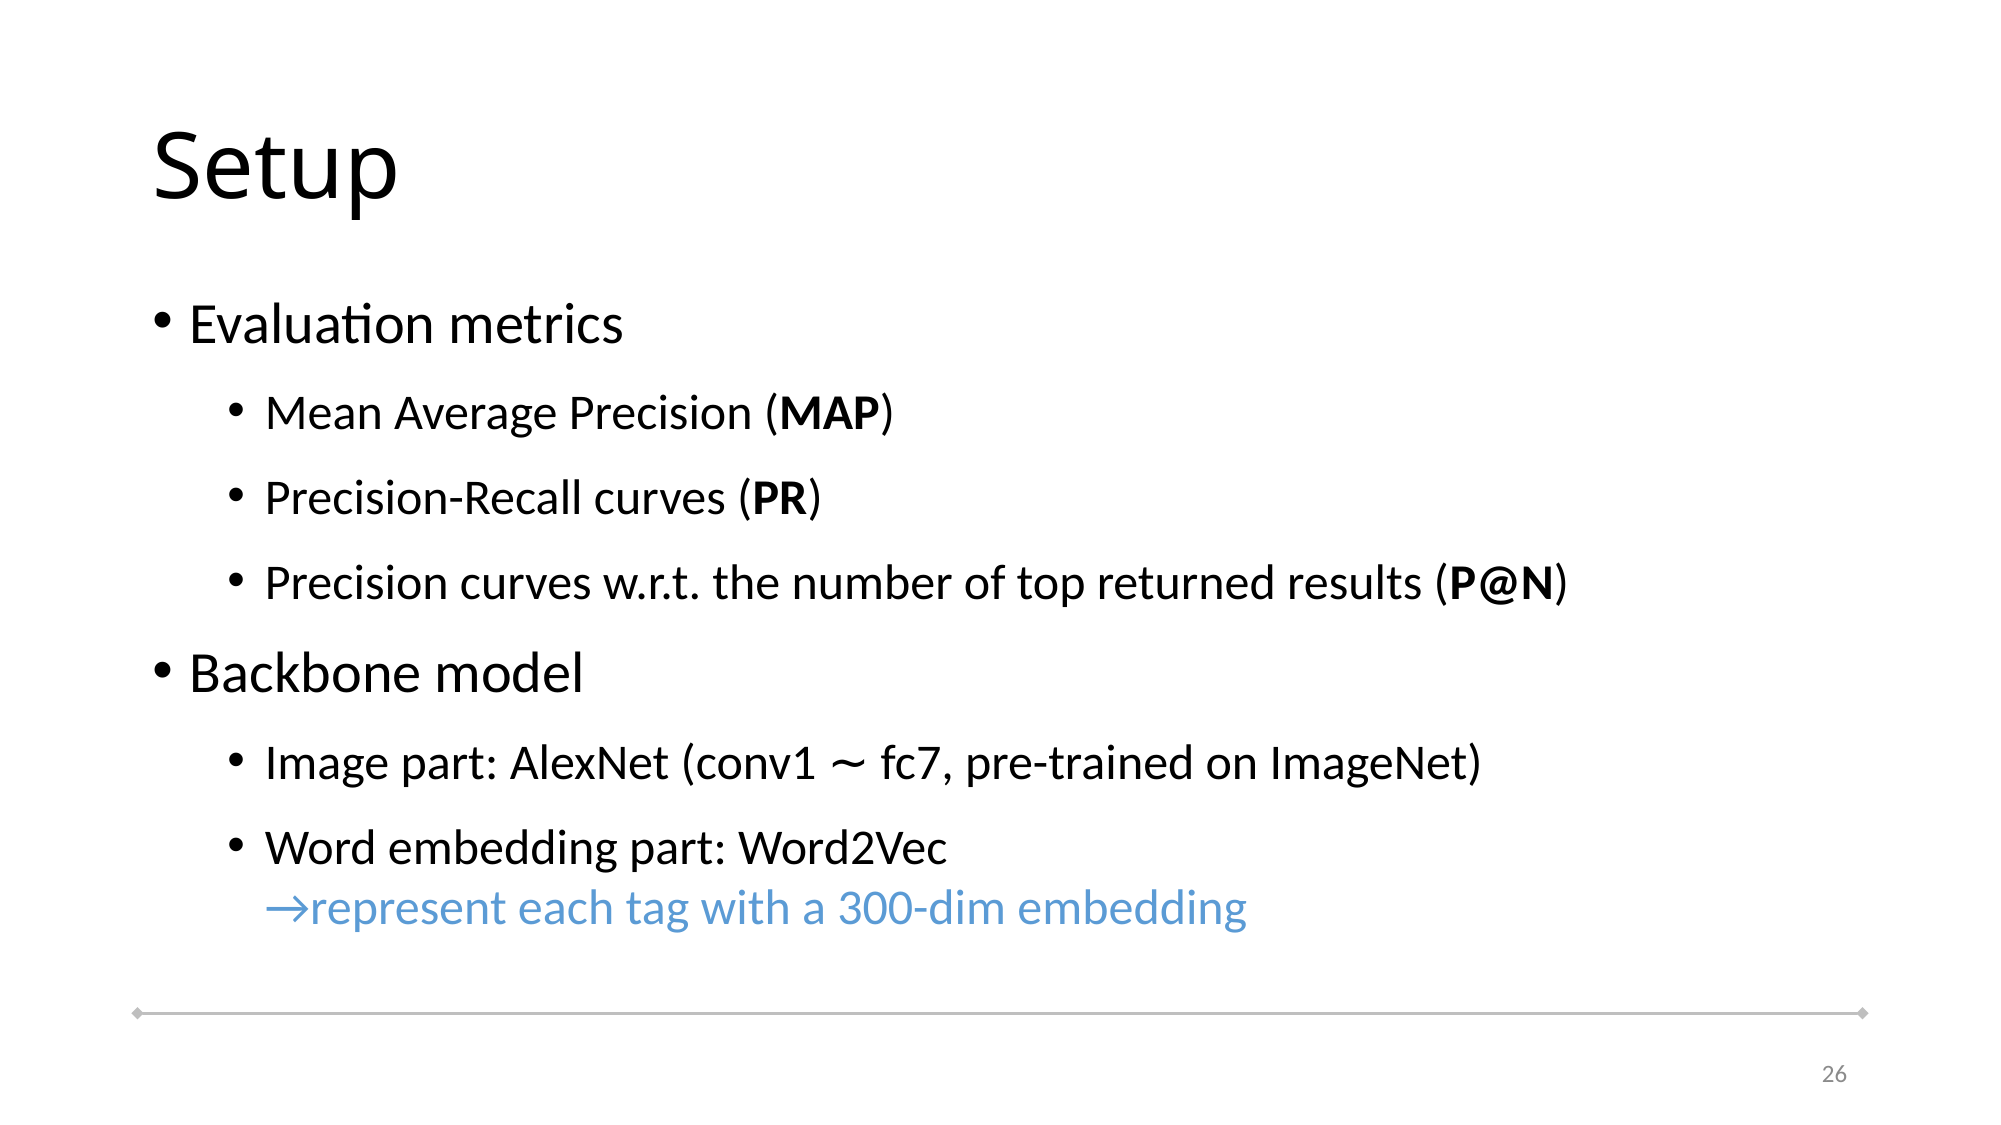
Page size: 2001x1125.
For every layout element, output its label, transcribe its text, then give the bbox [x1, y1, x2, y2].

list Evaluation metrics Mean Average Precision (MAP) Precision-Recall curves (PR) Precision curves w.r.t. the number of top returned results (P@N) Backbone model Image part: AlexNet (conv1 ∼ fc7, pre-trained on ImageNet) Word embedding part: Word2Vec →represent each tag with a 300-dim embedding [137, 277, 1863, 1012]
slide_number 26 [1412, 1042, 1863, 1103]
title Setup [137, 59, 1863, 277]
